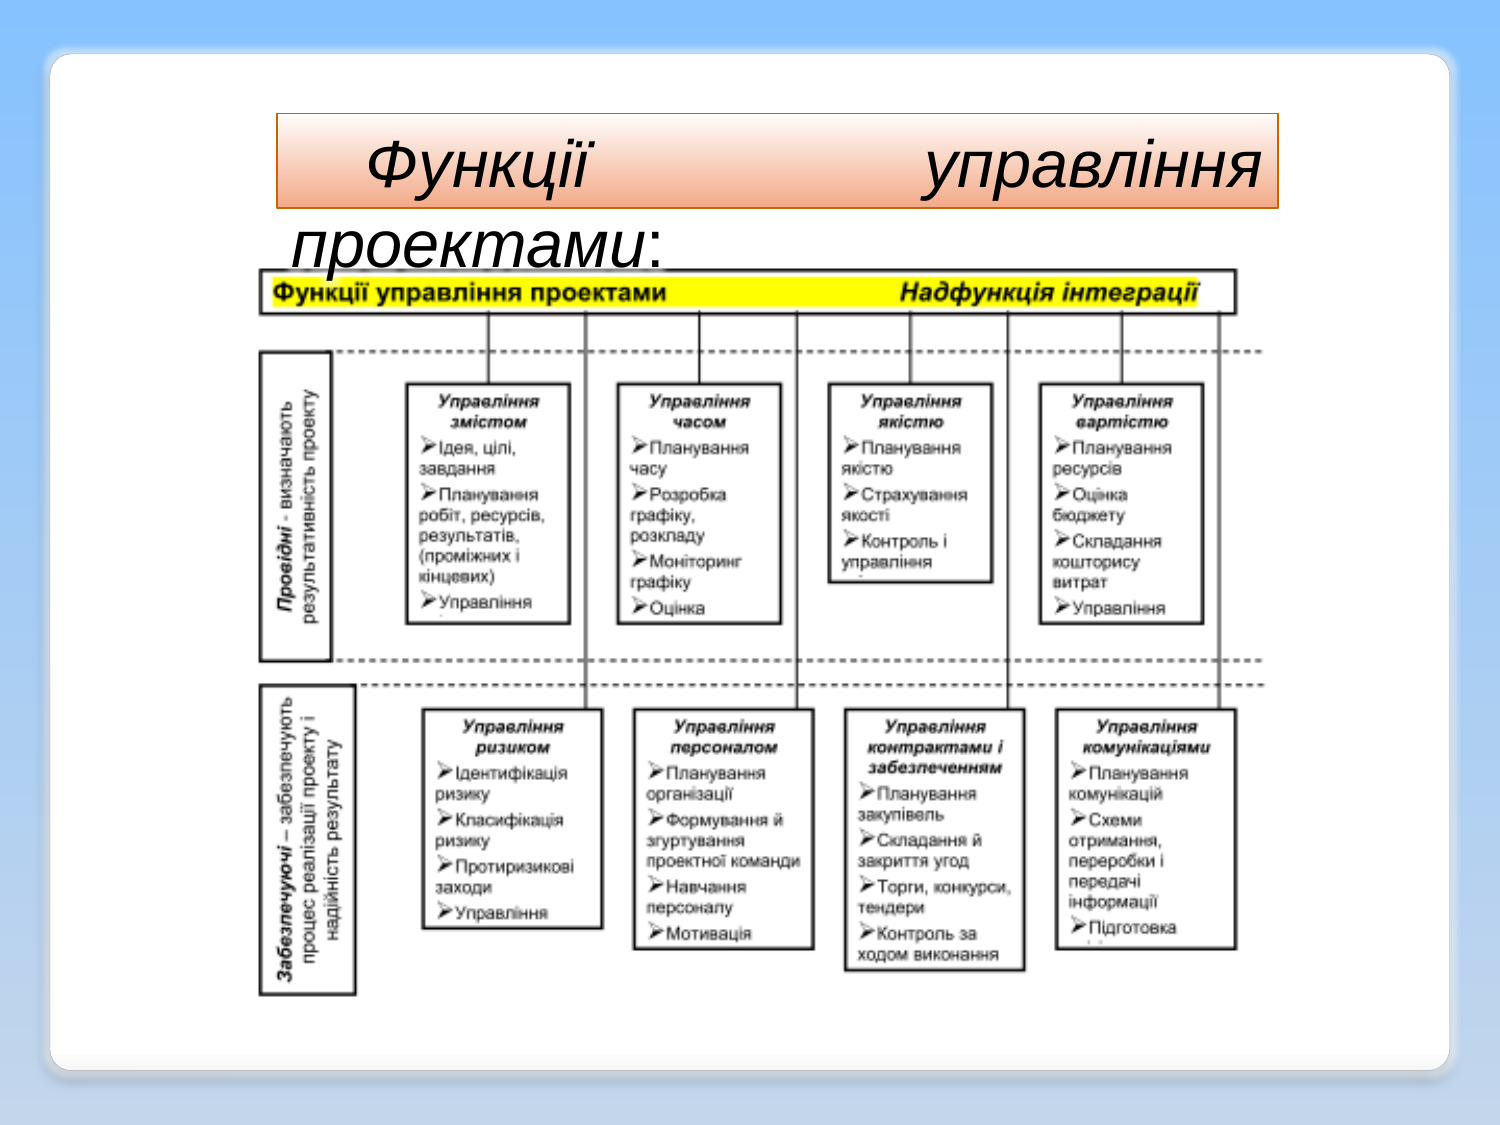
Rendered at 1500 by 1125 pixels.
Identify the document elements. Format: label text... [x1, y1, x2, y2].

text_box Функції управління проектами: [276, 113, 1279, 209]
picture [229, 266, 1279, 1001]
